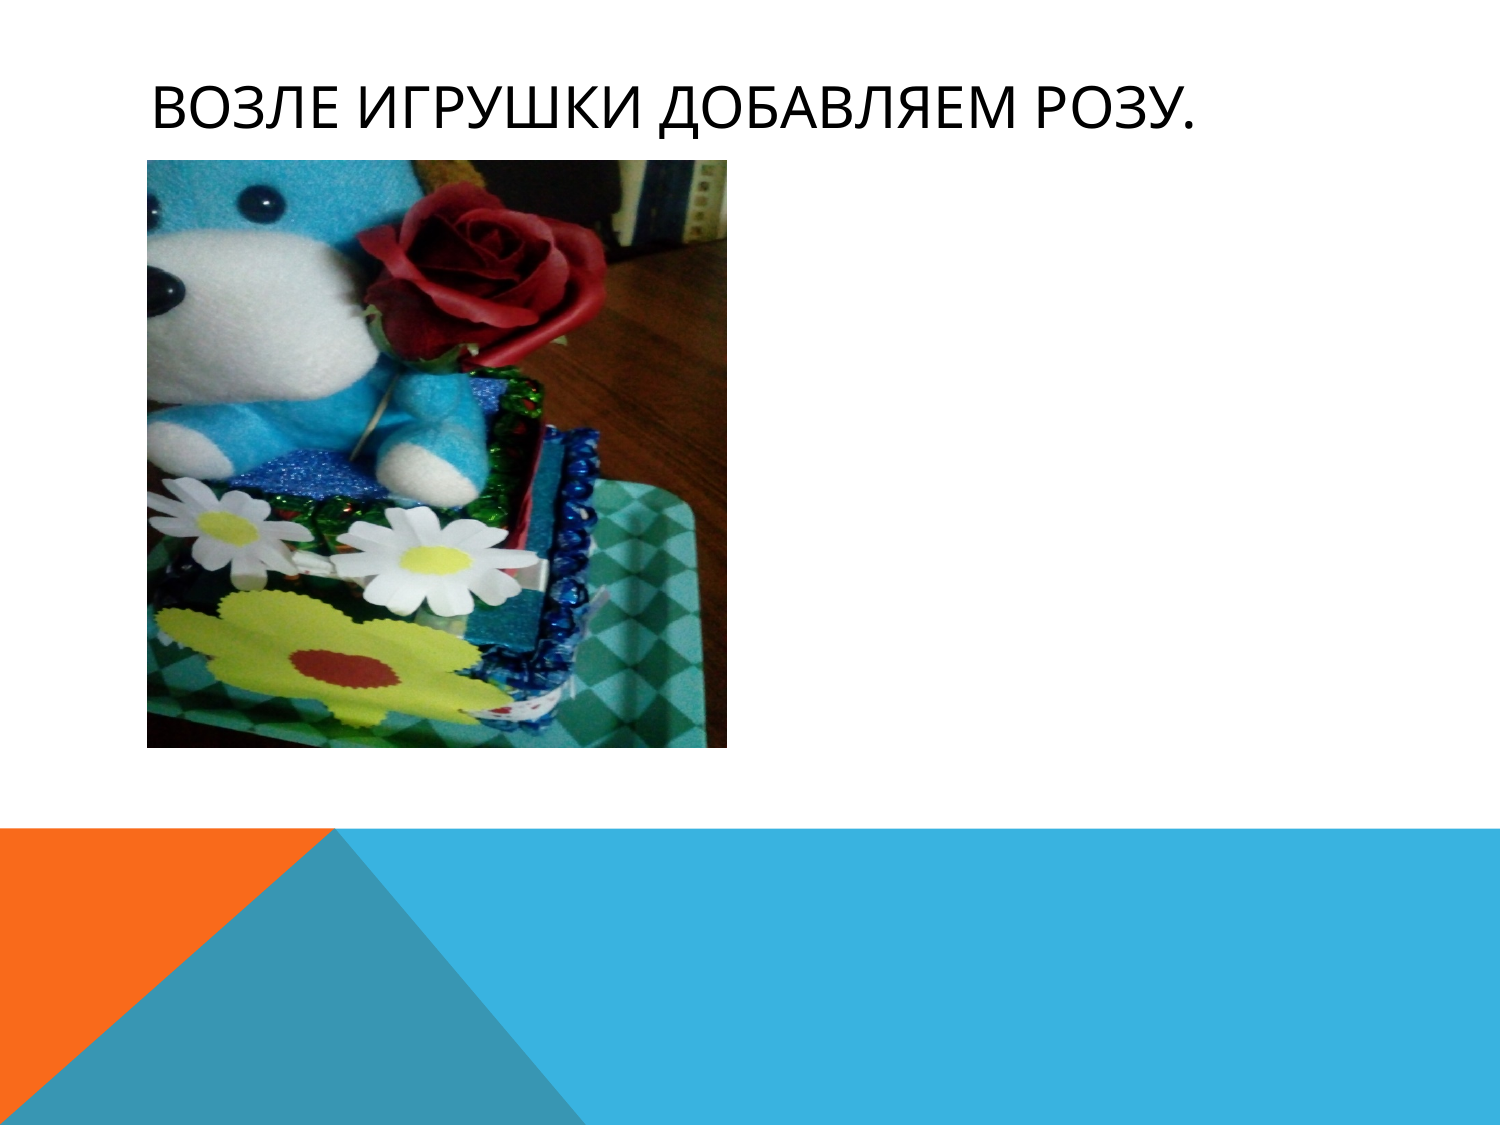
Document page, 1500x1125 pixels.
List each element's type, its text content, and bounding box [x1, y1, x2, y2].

title Возле игрушки добавляем розу. [135, 60, 1369, 150]
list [147, 160, 727, 749]
